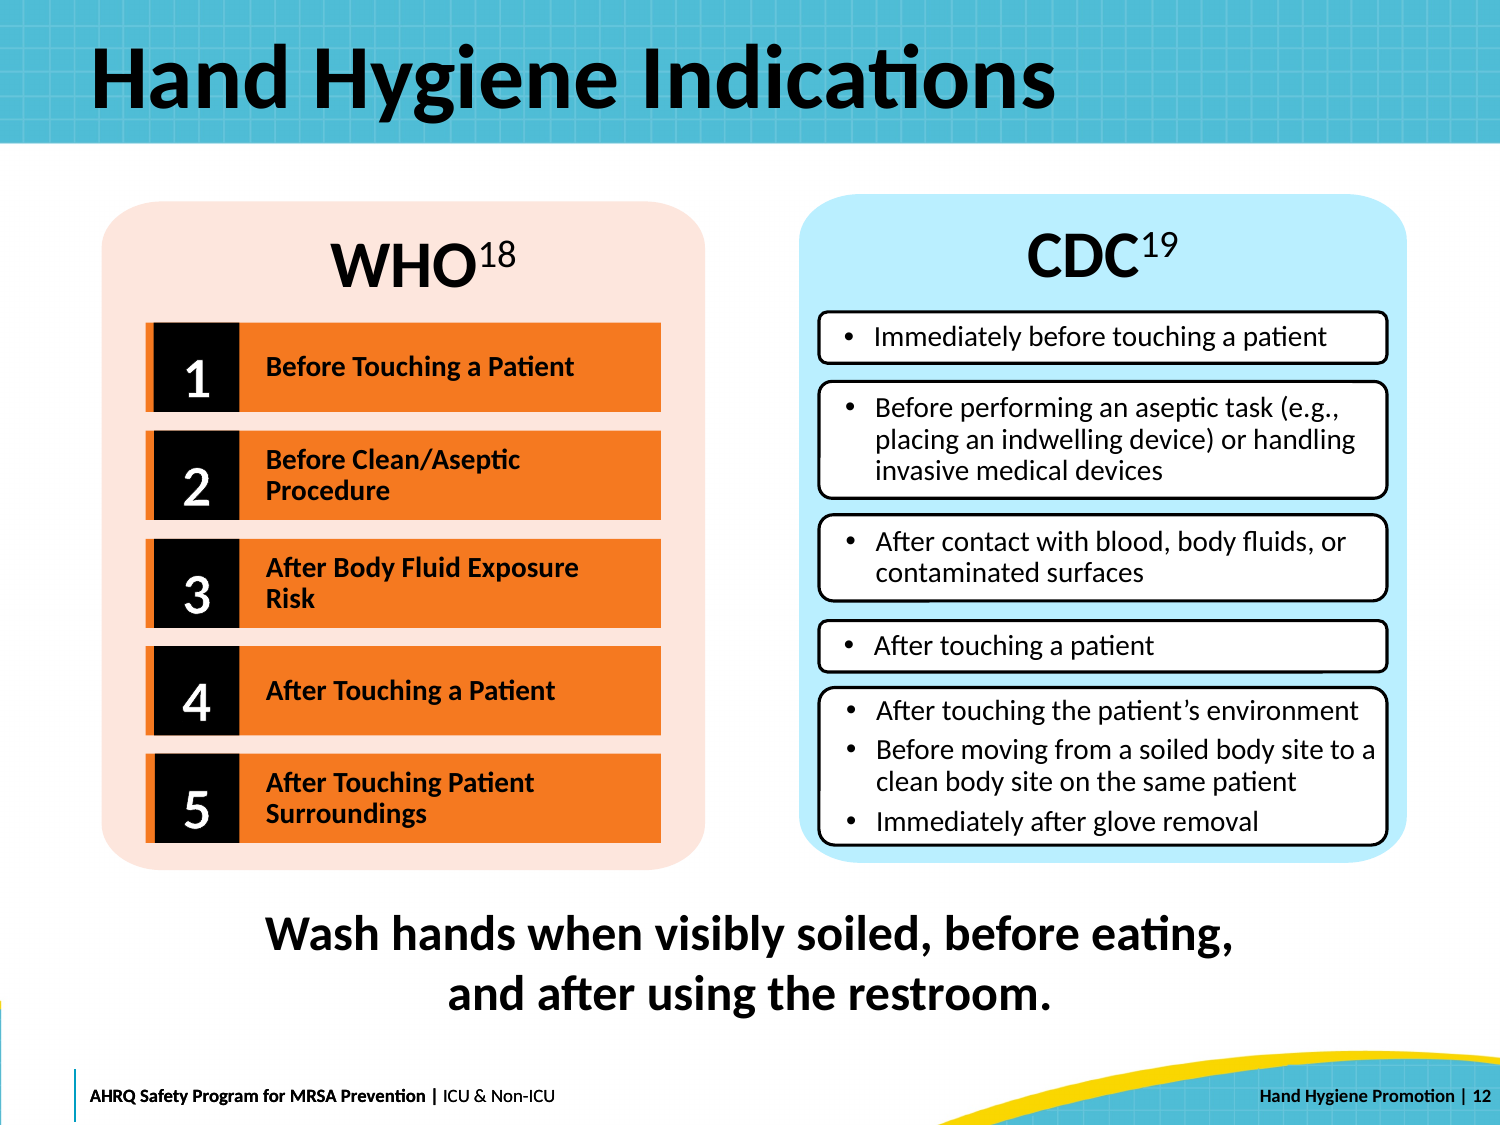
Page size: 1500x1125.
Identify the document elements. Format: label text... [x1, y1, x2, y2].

title Hand Hygiene Indications [75, 0, 1425, 150]
picture [0, 0, 1500, 1125]
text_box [799, 194, 1407, 863]
list Wash hands when visibly soiled, before eating, and after using the restroom. [213, 892, 1287, 1054]
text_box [83, 201, 744, 871]
slide_number | 12 [1455, 1065, 1500, 1125]
